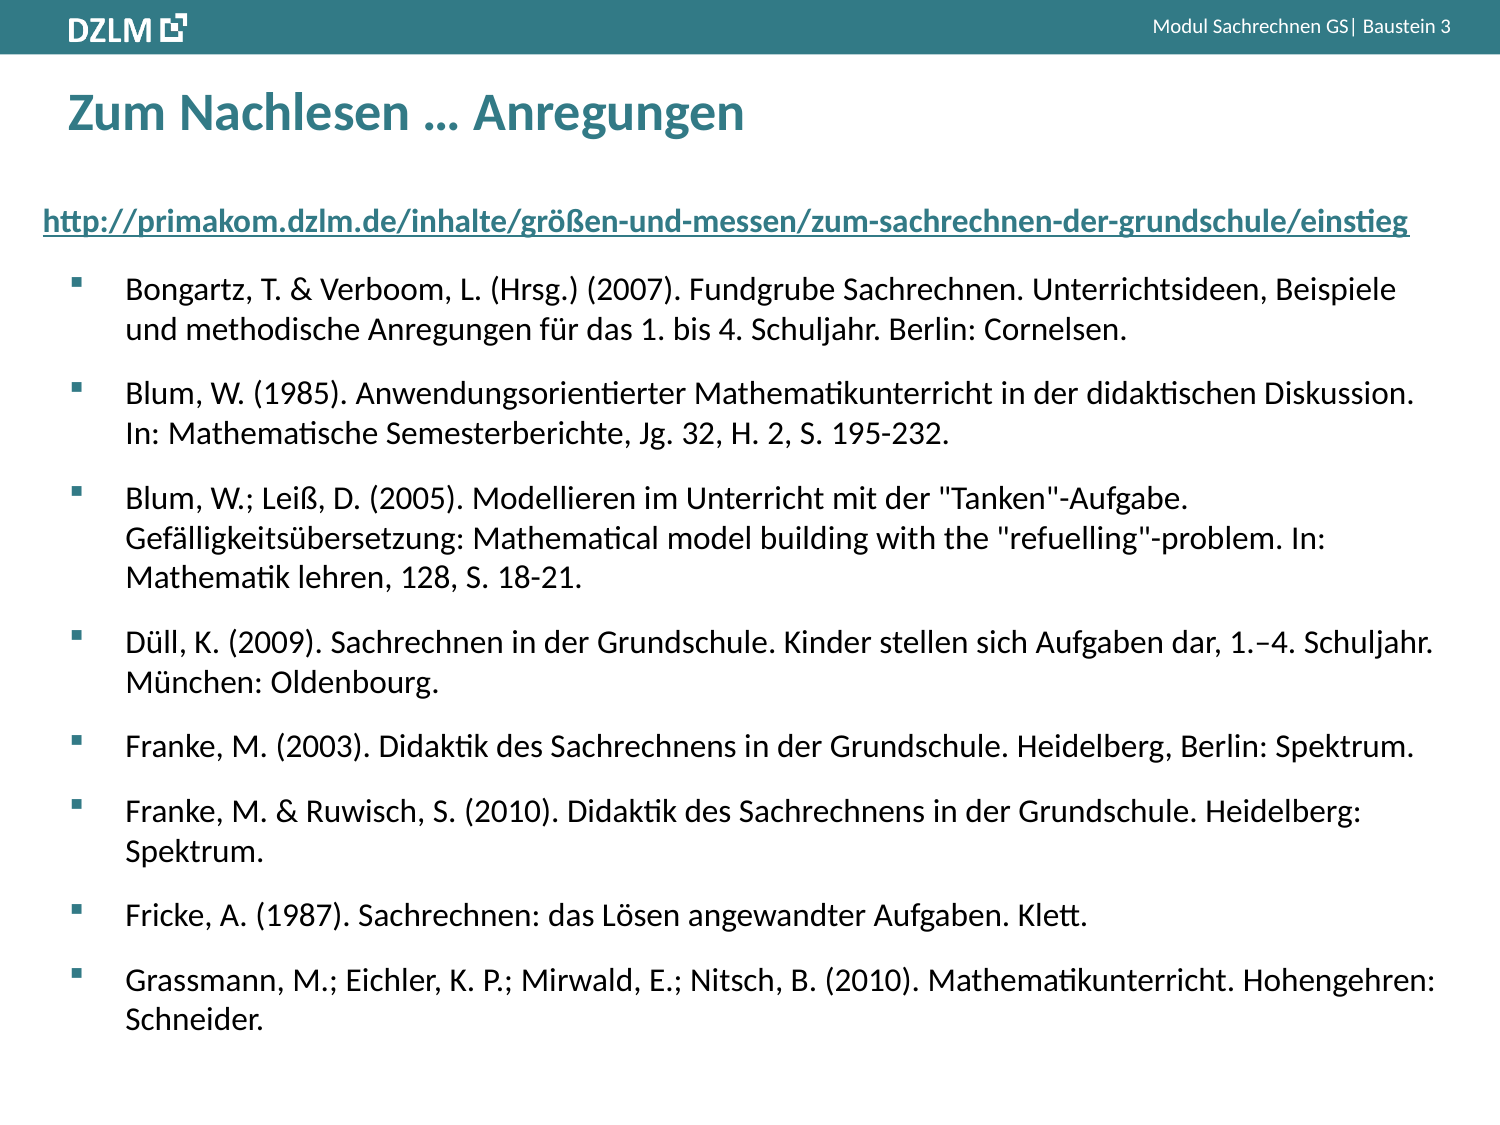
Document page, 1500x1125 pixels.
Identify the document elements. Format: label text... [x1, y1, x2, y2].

title Zum Nachlesen … Anregungen [53, 68, 1459, 149]
list Bongartz, T. & Verboom, L. (Hrsg.) (2007). Fundgrube Sachrechnen. Unterrichtsideen, Beispiele und methodische Anregungen für das 1. bis 4. Schuljahr. Berlin: Cornelsen. Blum, W. (1985). Anwendungsorientierter Mathematikunterricht in der didaktischen Diskussion. In: Mathematische Semesterberichte, Jg. 32, H. 2, S. 195-232. Blum, W.; Leiß, D. (2005). Modellieren im Unterricht mit der "Tanken"-Aufgabe. Gefälligkeitsübersetzung: Mathematical model building with the "refuelling"-problem. In: Mathematik lehren, 128, S. 18-21. Düll, K. (2009). Sachrechnen in der Grundschule. Kinder stellen sich Aufgaben dar, 1.–4. Schuljahr. München: Oldenbourg. Franke, M. (2003). Didaktik des Sachrechnens in der Grundschule. Heidelberg, Berlin: Spektrum. Franke, M. & Ruwisch, S. (2010). Didaktik des Sachrechnens in der Grundschule. Heidelberg: Spektrum. Fricke, A. (1987). Sachrechnen: das Lösen angewandter Aufgaben. Klett. Grassmann, M.; Eichler, K. P.; Mirwald, E.; Nitsch, B. (2010). Mathematikunterricht. Hohengehren: Schneider. [54, 266, 1461, 1047]
text_box http://primakom.dzlm.de/inhalte/größen-und-messen/zum-sachrechnen-der-grundschule/einstieg [27, 191, 1487, 247]
